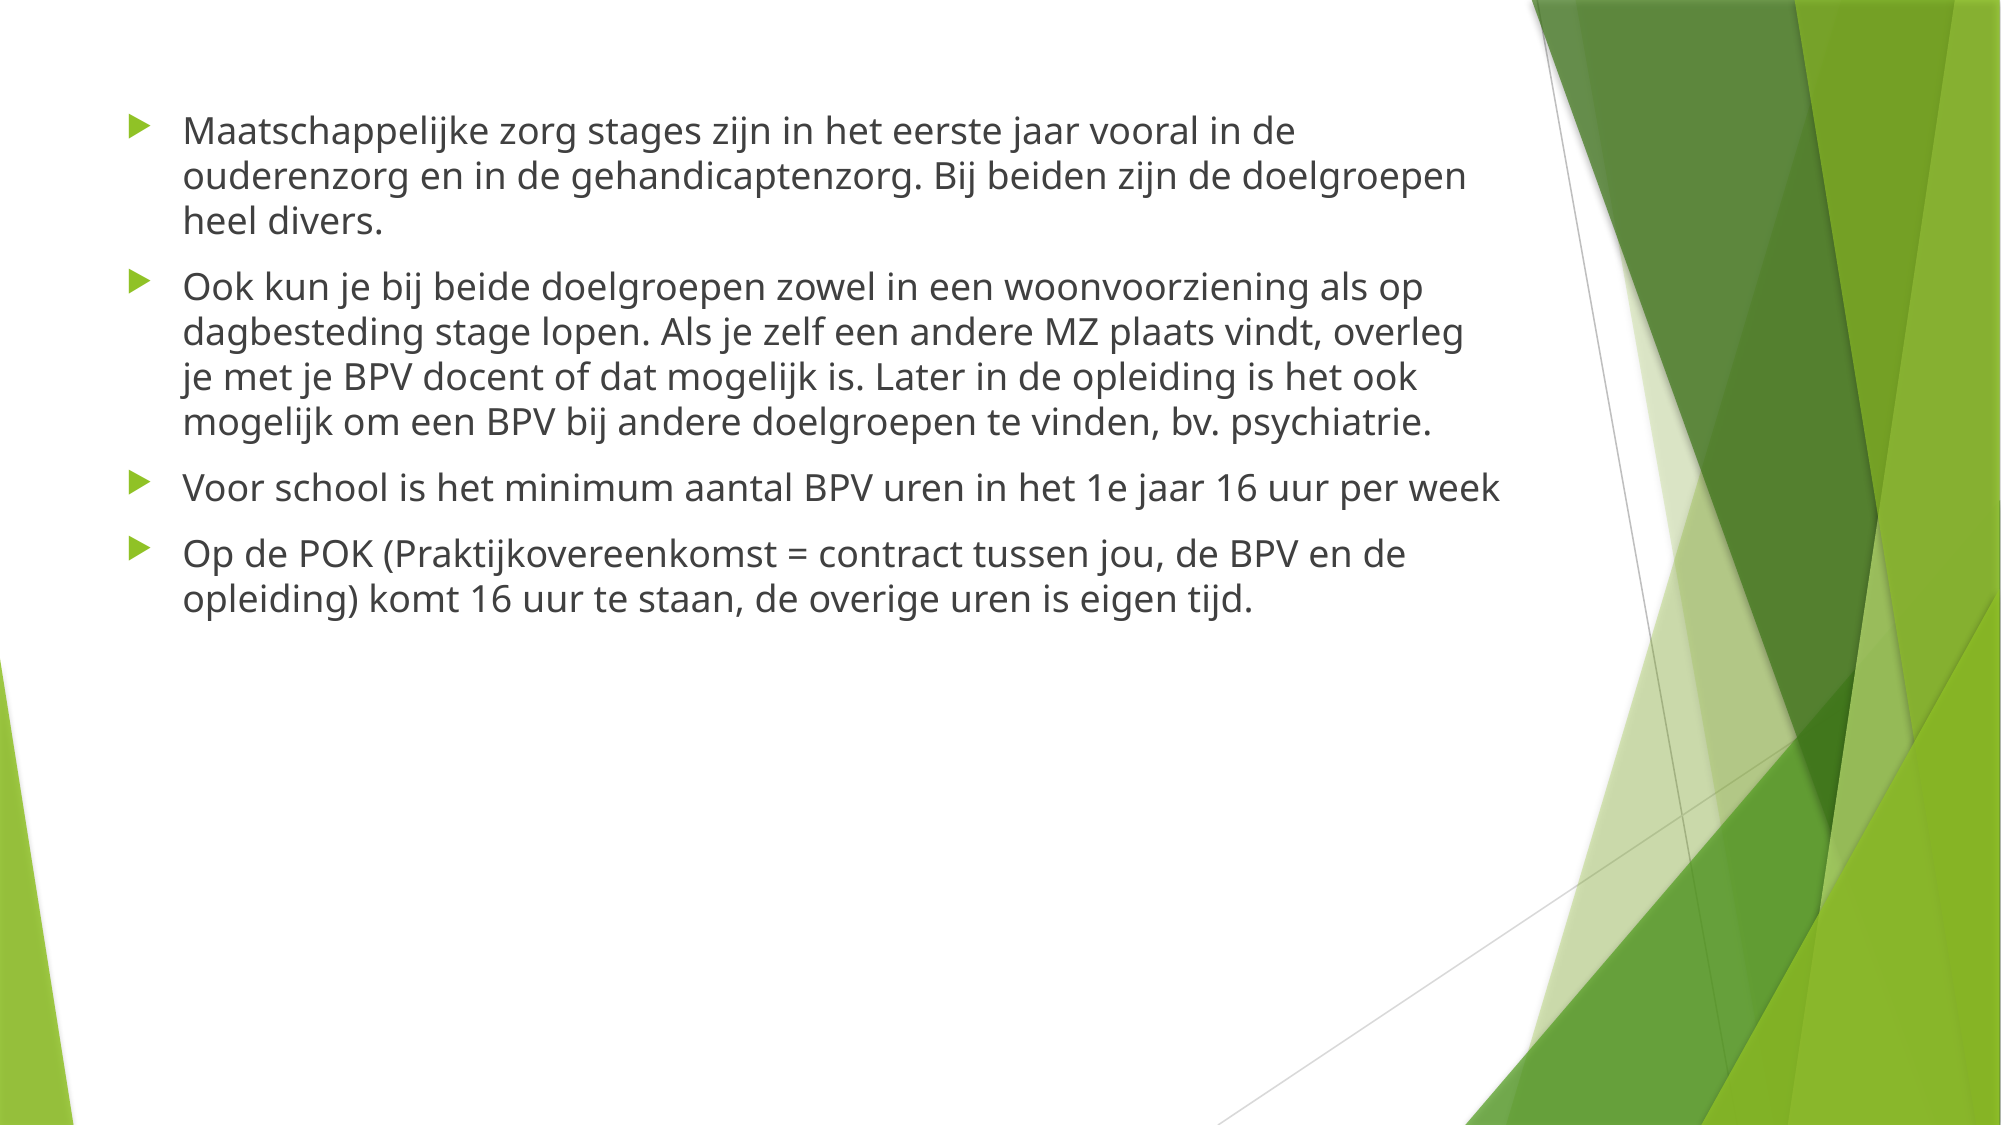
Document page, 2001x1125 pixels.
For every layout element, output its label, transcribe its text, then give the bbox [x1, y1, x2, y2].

list Maatschappelijke zorg stages zijn in het eerste jaar vooral in de ouderenzorg en in de gehandicaptenzorg. Bij beiden zijn de doelgroepen heel divers. Ook kun je bij beide doelgroepen zowel in een woonvoorziening als op dagbesteding stage lopen. Als je zelf een andere MZ plaats vindt, overleg je met je BPV docent of dat mogelijk is. Later in de opleiding is het ook mogelijk om een BPV bij andere doelgroepen te vinden, bv. psychiatrie. Voor school is het minimum aantal BPV uren in het 1e jaar 16 uur per week Op de POK (Praktijkovereenkomst = contract tussen jou, de BPV en de opleiding) komt 16 uur te staan, de overige uren is eigen tijd. [111, 99, 1522, 1125]
